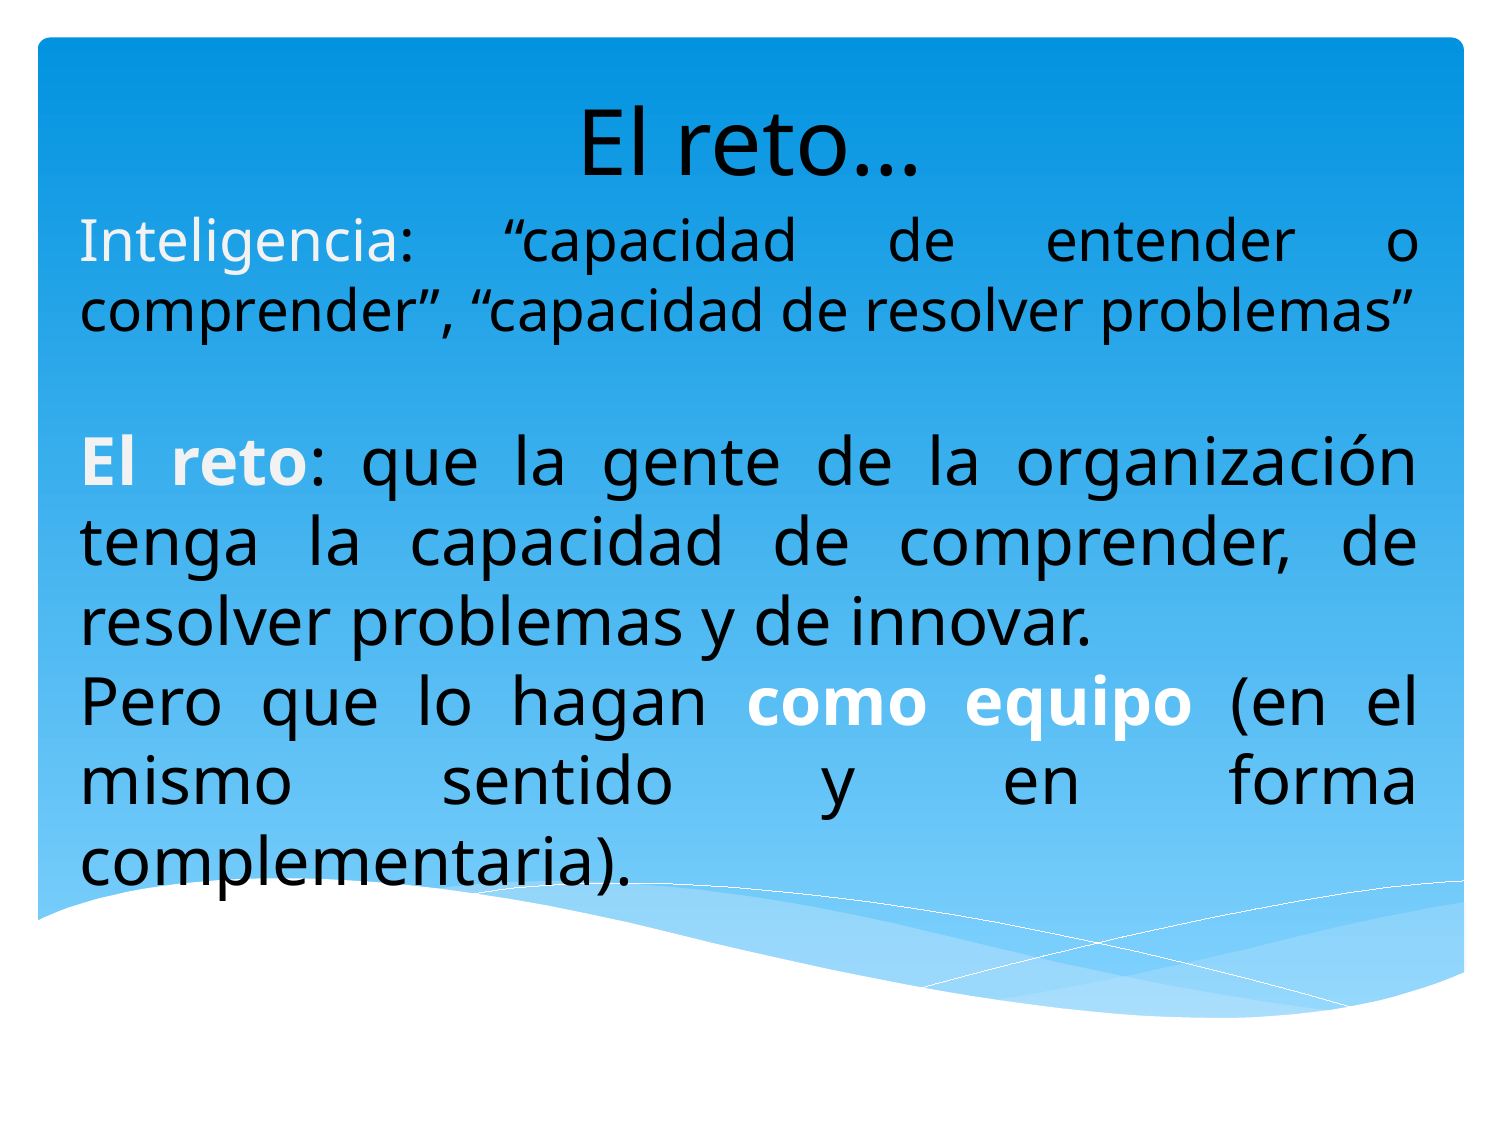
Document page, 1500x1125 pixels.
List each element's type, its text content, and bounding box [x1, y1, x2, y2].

text_box El reto… [74, 45, 1425, 233]
text_box Inteligencia: “capacidad de entender o comprender”, “capacidad de resolver problemas” El reto: que la gente de la organización tenga la capacidad de comprender, de resolver problemas y de innovar. Pero que lo hagan como equipo (en el mismo sentido y en forma complementaria). [64, 196, 1436, 986]
